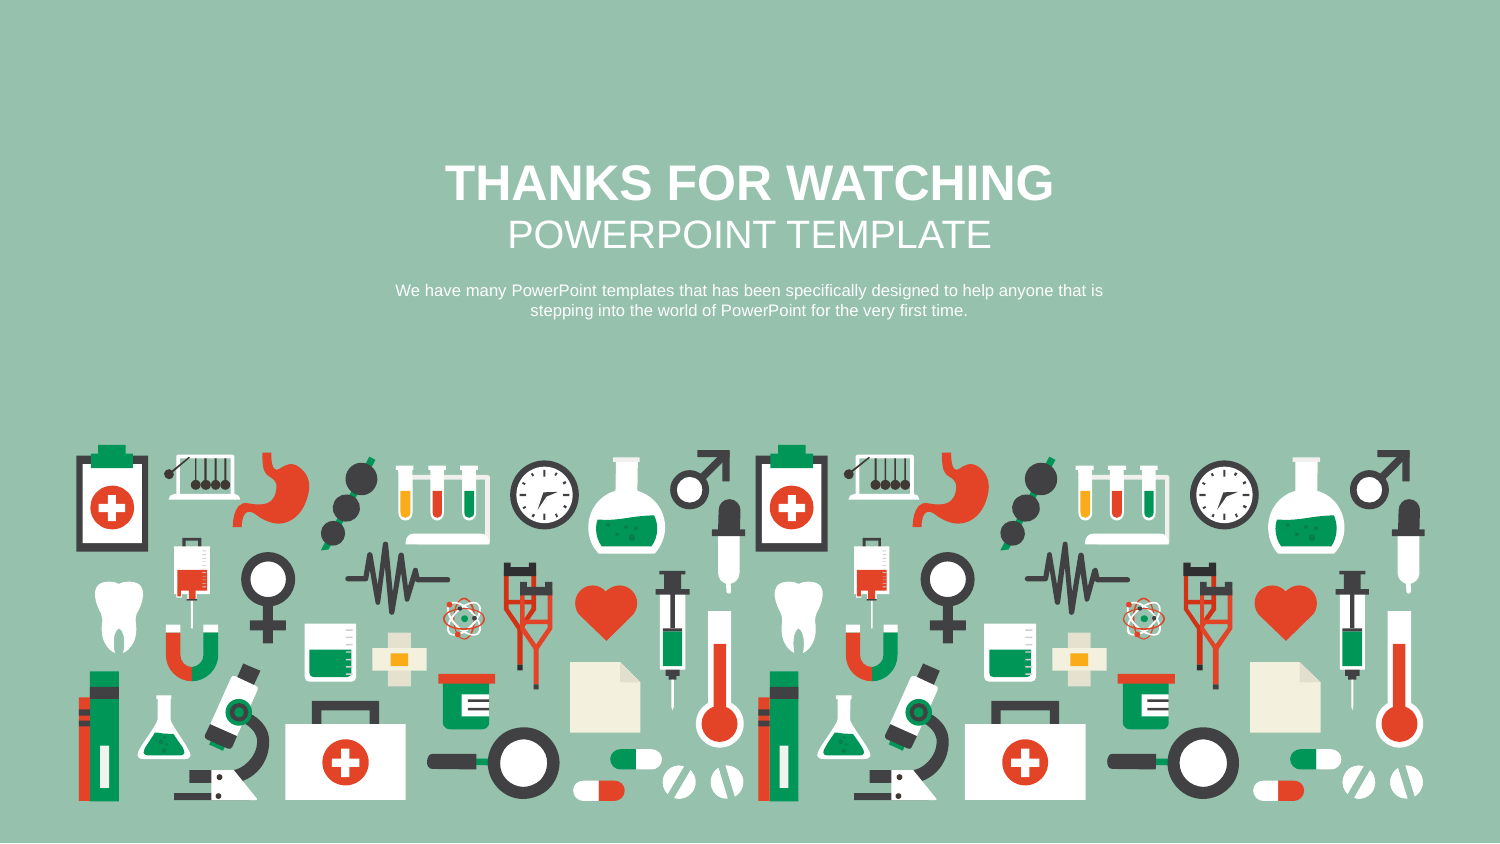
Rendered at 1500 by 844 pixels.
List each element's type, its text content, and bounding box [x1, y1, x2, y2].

text_box We have many PowerPoint templates that has been specifically designed to help anyone that is stepping into the world of PowerPoint for the very first time. [371, 279, 1129, 320]
text_box THANKS FOR WATCHING [444, 149, 1055, 210]
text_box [76, 444, 1425, 803]
text_box POWERPOINT TEMPLATE [507, 209, 993, 257]
